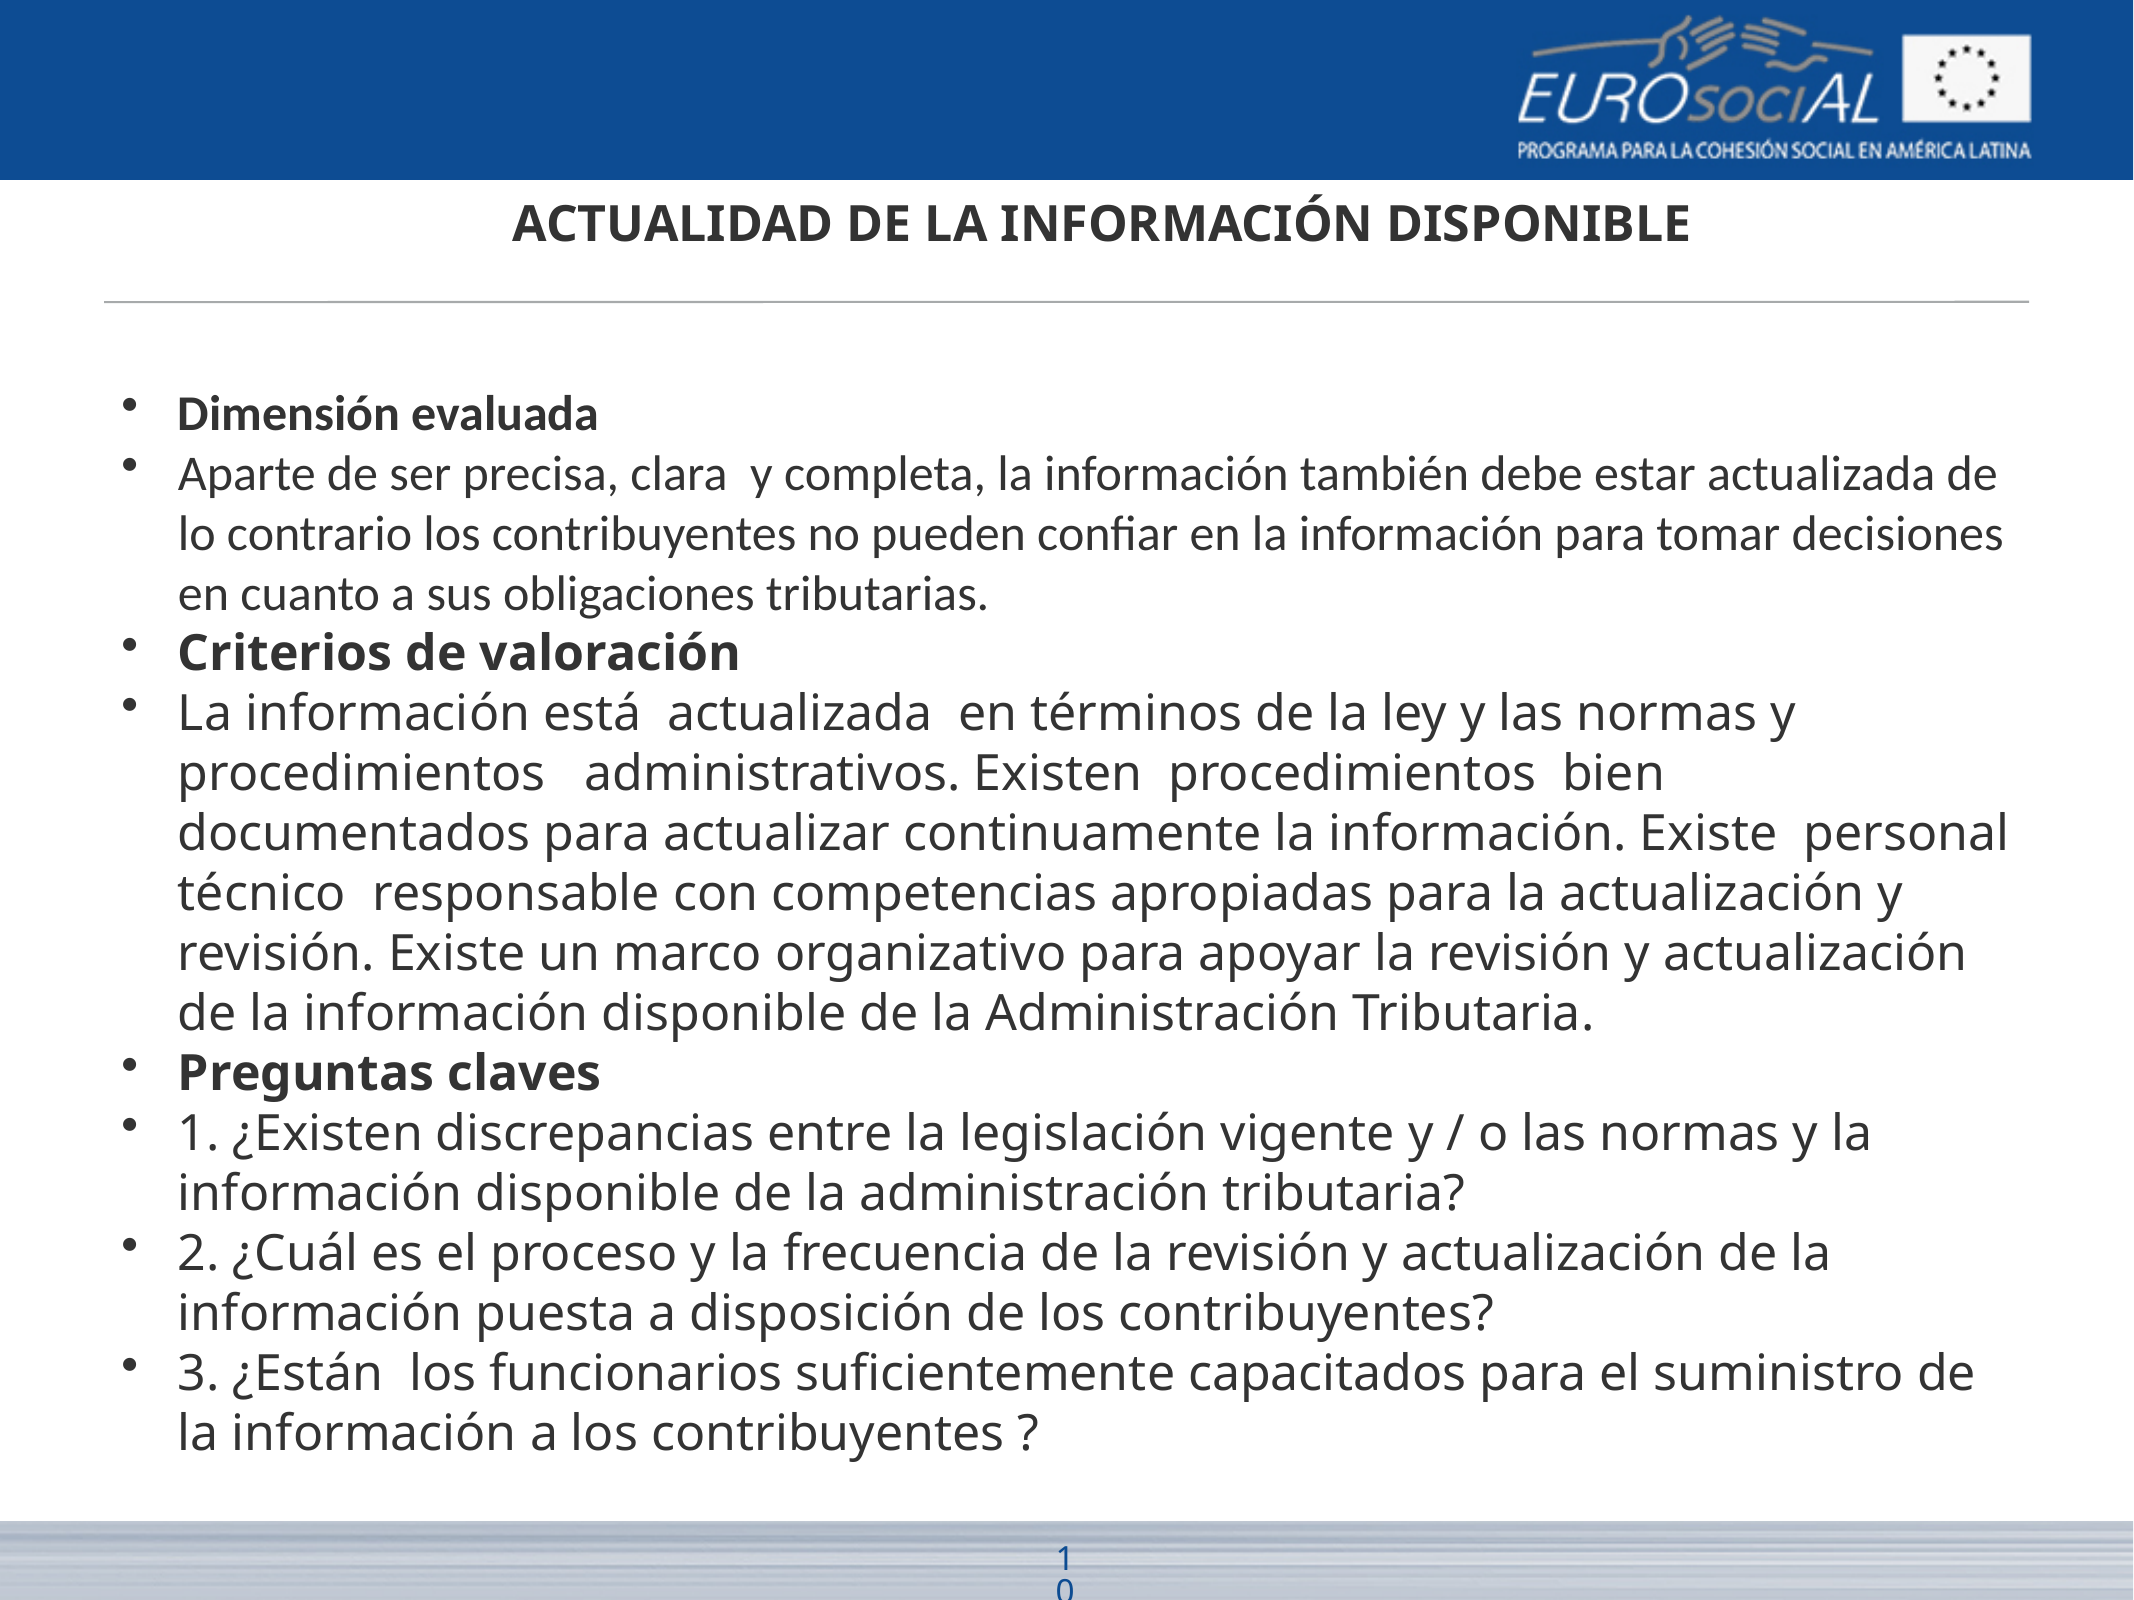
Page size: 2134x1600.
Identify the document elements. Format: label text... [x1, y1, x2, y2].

picture [0, 0, 2134, 180]
title ACTUALIDAD DE LA INFORMACIÓN DISPONIBLE [106, 64, 2027, 331]
list Dimensión evaluada Aparte de ser precisa, clara y completa, la información también debe estar actualizada de lo contrario los contribuyentes no pueden confiar en la información para tomar decisiones en cuanto a sus obligaciones tributarias. Criterios de valoración La información está actualizada en términos de la ley y las normas y procedimientos administrativos. Existen procedimientos bien documentados para actualizar continuamente la información. Existe personal técnico responsable con competencias apropiadas para la actualización y revisión. Existe un marco organizativo para apoyar la revisión y actualización de la información disponible de la Administración Tributaria. Preguntas claves 1. ¿Existen discrepancias entre la legislación vigente y / o las normas y la información disponible de la administración tributaria? 2. ¿Cuál es el proceso y la frecuencia de la revisión y actualización de la información puesta a disposición de los contribuyentes? 3. ¿Están los funcionarios suficientemente capacitados para el suministro de la información a los contribuyentes ? [106, 373, 2027, 1430]
slide_number 10 [1040, 1529, 1094, 1587]
picture [0, 1521, 2134, 1600]
